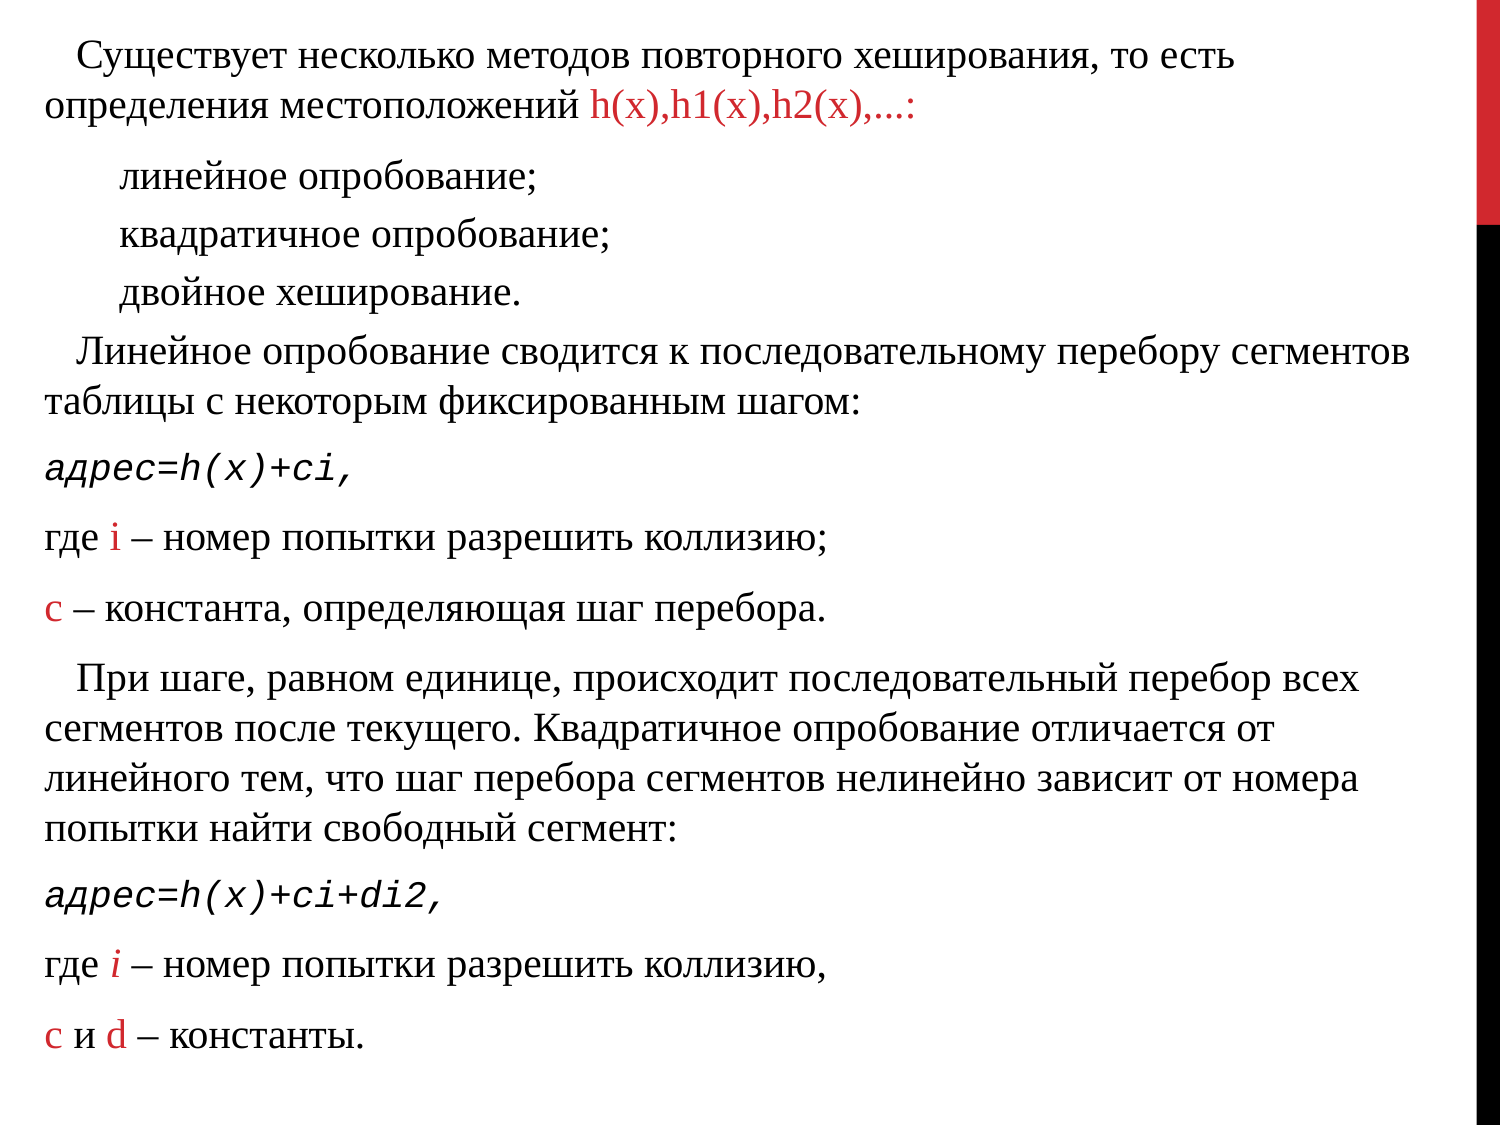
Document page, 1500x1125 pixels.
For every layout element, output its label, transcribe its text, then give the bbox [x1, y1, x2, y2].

list Существует несколько методов повторного хеширования, то есть определения местоположений h(x),h1(х),h2(х),...: линейное опробование; квадратичное опробование; двойное хеширование. Линейное опробование сводится к последовательному перебору сегментов таблицы с некоторым фиксированным шагом: адрес=h(x)+ci, где i – номер попытки разрешить коллизию; c – константа, определяющая шаг перебора. При шаге, равном единице, происходит последовательный перебор всех сегментов после текущего. Квадратичное опробование отличается от линейного тем, что шаг перебора сегментов нелинейно зависит от номера попытки найти свободный сегмент: адрес=h(x)+ci+di2, где i – номер попытки разрешить коллизию, c и d – константы. [29, 19, 1447, 1106]
